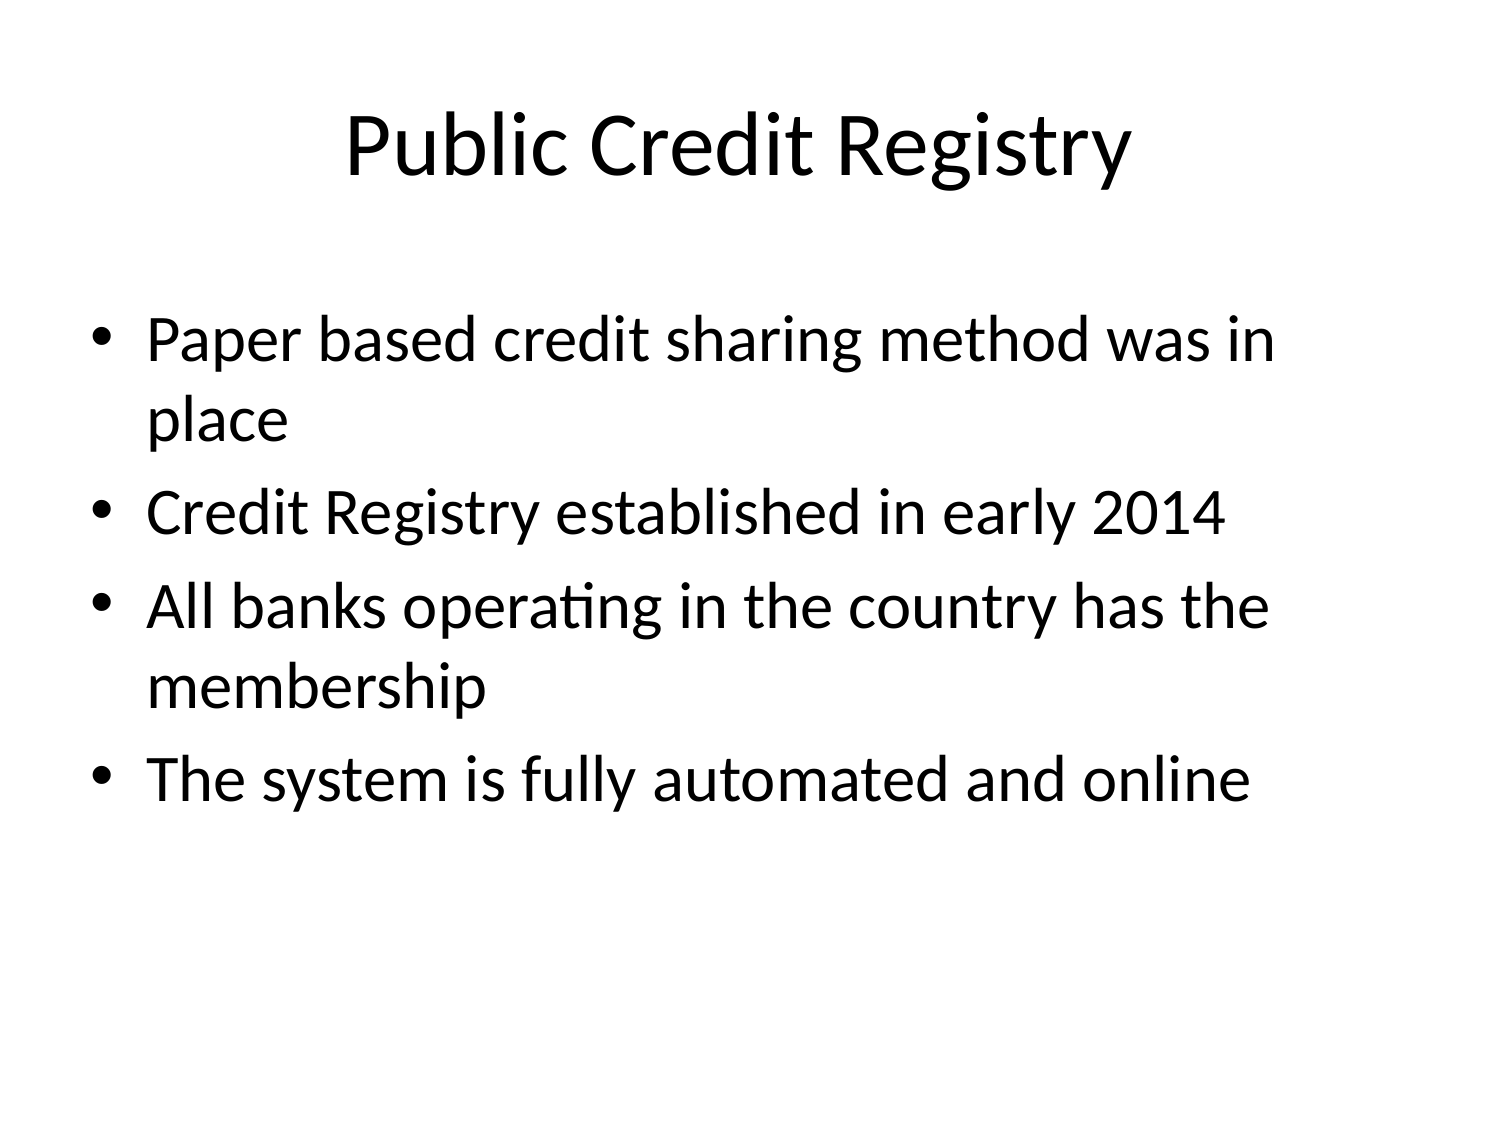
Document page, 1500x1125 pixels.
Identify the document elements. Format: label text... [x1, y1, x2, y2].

list Paper based credit sharing method was in place Credit Registry established in early 2014 All banks operating in the country has the membership The system is fully automated and online [75, 287, 1425, 1030]
title Public Credit Registry [75, 45, 1425, 233]
